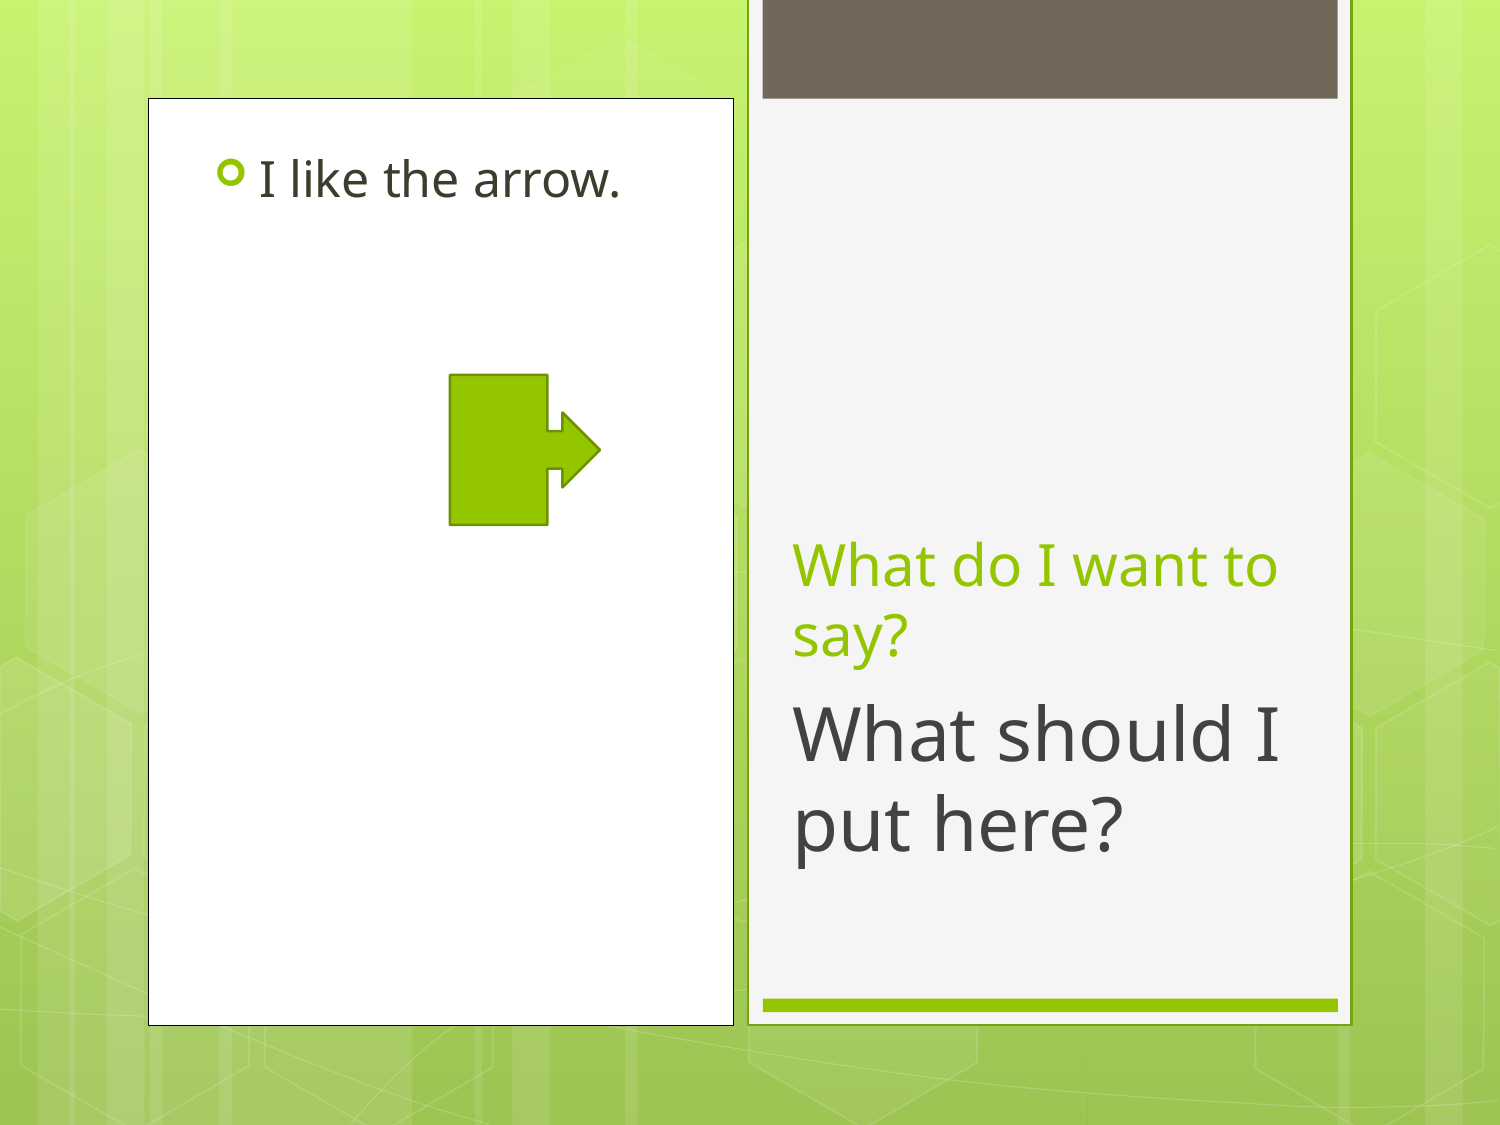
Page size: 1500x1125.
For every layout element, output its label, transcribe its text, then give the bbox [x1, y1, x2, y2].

list I like the arrow. [187, 140, 695, 986]
list What should I put here? [776, 678, 1319, 928]
title What do I want to say? [777, 435, 1320, 676]
text_box [448, 373, 601, 527]
